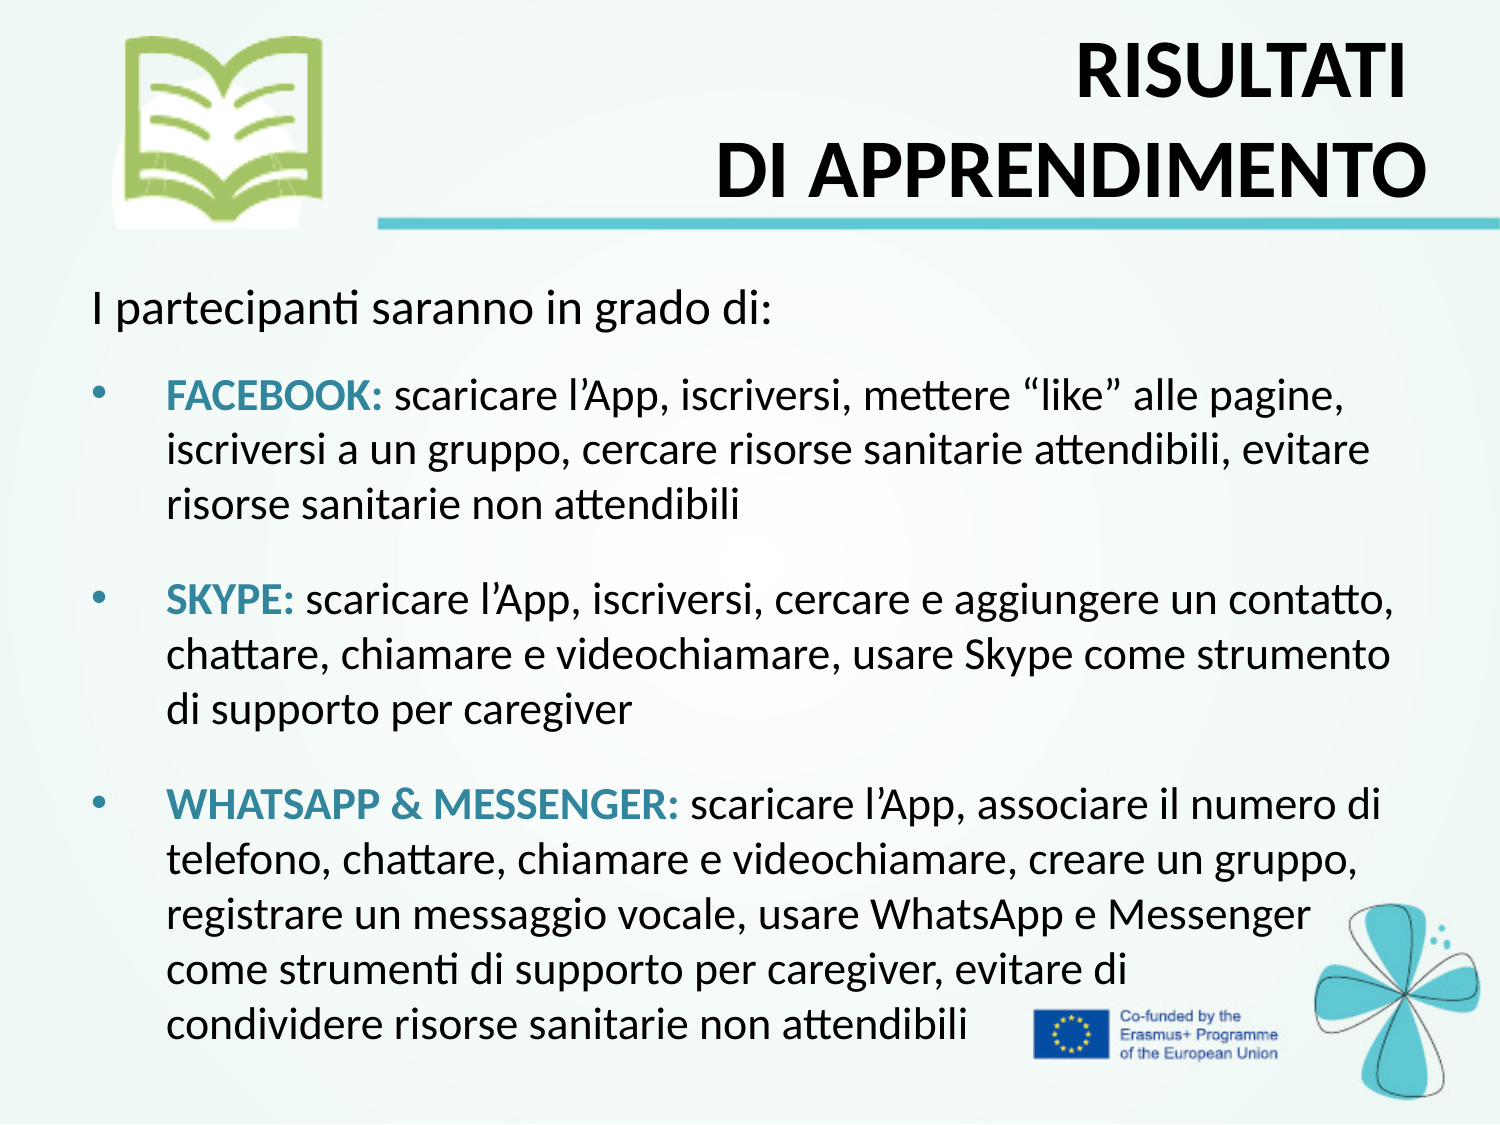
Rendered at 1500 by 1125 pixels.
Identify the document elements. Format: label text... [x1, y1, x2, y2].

text_box I partecipanti saranno in grado di: FACEBOOK: scaricare l’App, iscriversi, mettere “like” alle pagine, iscriversi a un gruppo, cercare risorse sanitarie attendibili, evitare risorse sanitarie non attendibili SKYPE: scaricare l’App, iscriversi, cercare e aggiungere un contatto, chattare, chiamare e videochiamare, usare Skype come strumento di supporto per caregiver WHATSAPP & MESSENGER: scaricare l’App, associare il numero di telefono, chattare, chiamare e videochiamare, creare un gruppo, registrare un messaggio vocale, usare WhatsApp e Messenger come strumenti di supporto per caregiver, evitare di condividere risorse sanitarie non attendibili [76, 236, 1427, 1057]
text_box RISULTATI DI APPRENDIMENTO [60, 7, 1443, 222]
picture [0, 0, 1500, 1125]
